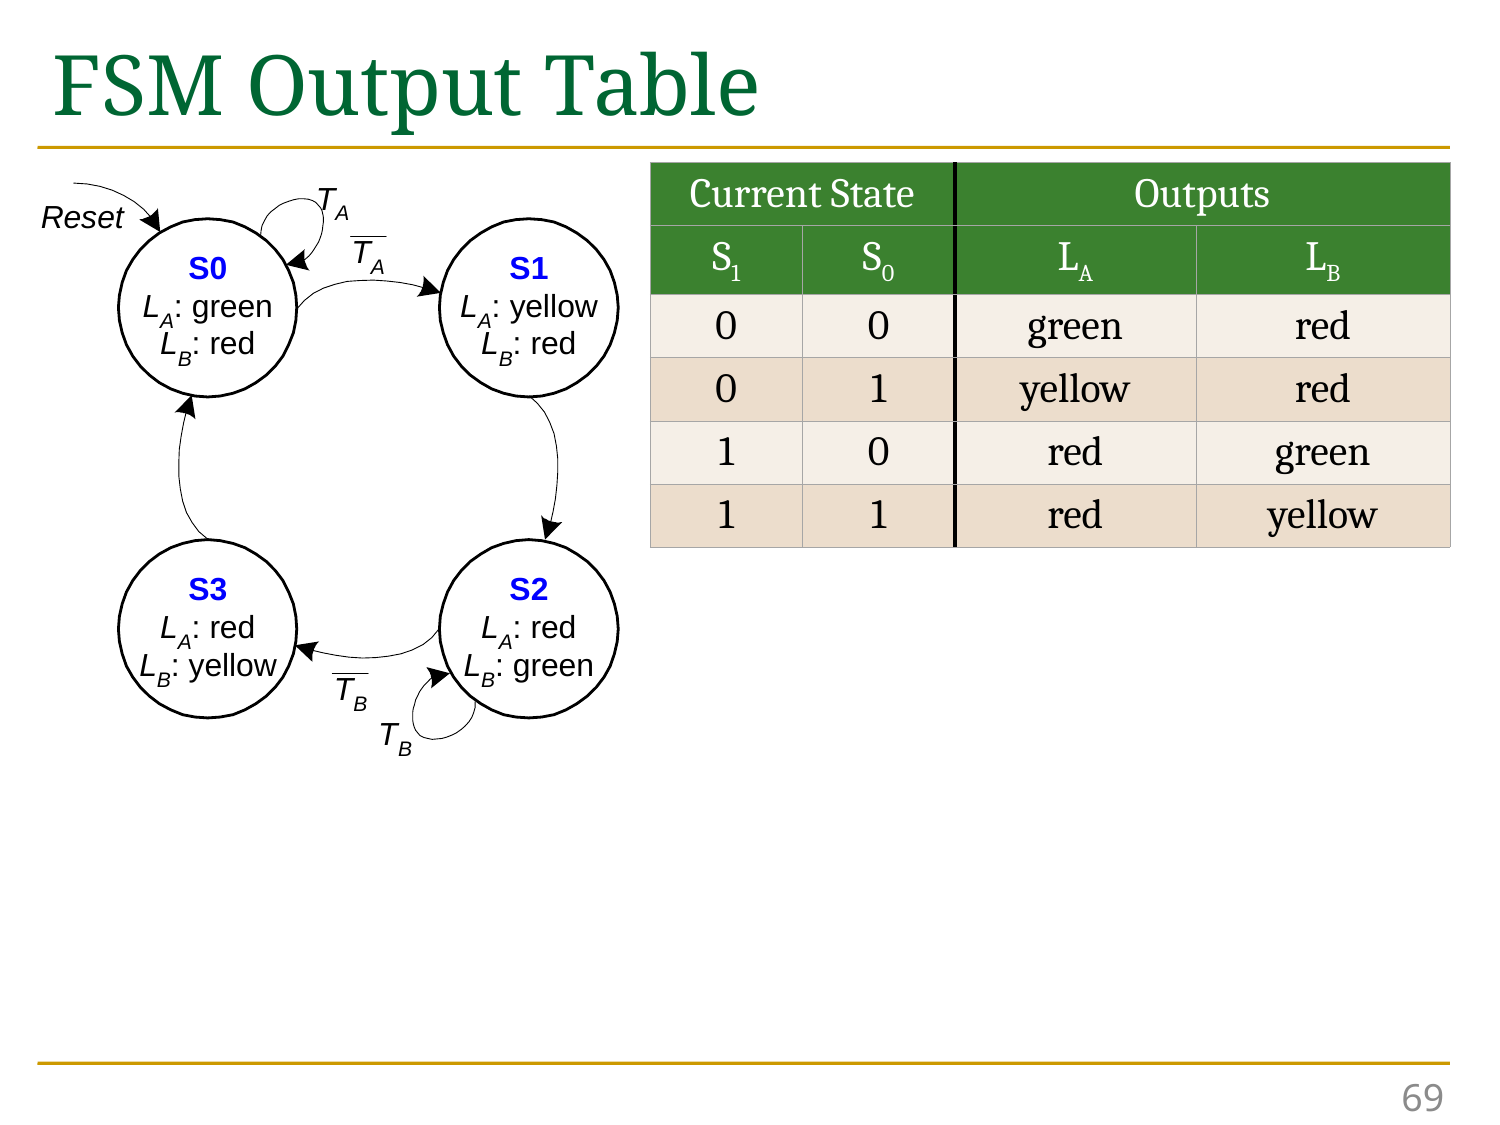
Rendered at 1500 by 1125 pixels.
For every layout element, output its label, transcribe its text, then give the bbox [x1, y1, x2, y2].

table_cell red [957, 422, 1196, 484]
table_cell green [1197, 422, 1450, 484]
table_cell 1 [803, 485, 953, 547]
table_header Current State [651, 163, 953, 225]
table_cell 0 [803, 295, 953, 357]
table_cell red [1197, 295, 1450, 357]
table_cell S0 [803, 226, 953, 294]
table_cell 1 [803, 358, 953, 421]
table_cell yellow [1197, 485, 1450, 547]
table_cell red [1197, 358, 1450, 421]
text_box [15, 153, 640, 776]
table_cell S1 [651, 226, 802, 294]
table_cell 0 [803, 422, 953, 484]
title FSM Output Table [37, 24, 1450, 200]
table_cell 1 [651, 422, 802, 484]
table_header Outputs [957, 163, 1450, 225]
table_cell red [957, 485, 1196, 547]
table_cell LB [1197, 226, 1450, 294]
table_cell 0 [651, 295, 802, 357]
table_cell yellow [957, 358, 1196, 421]
table_cell 0 [651, 358, 802, 421]
slide_number 69 [1121, 1066, 1460, 1125]
table_cell LA [957, 226, 1196, 294]
table_cell green [957, 295, 1196, 357]
table_cell 1 [651, 485, 802, 547]
